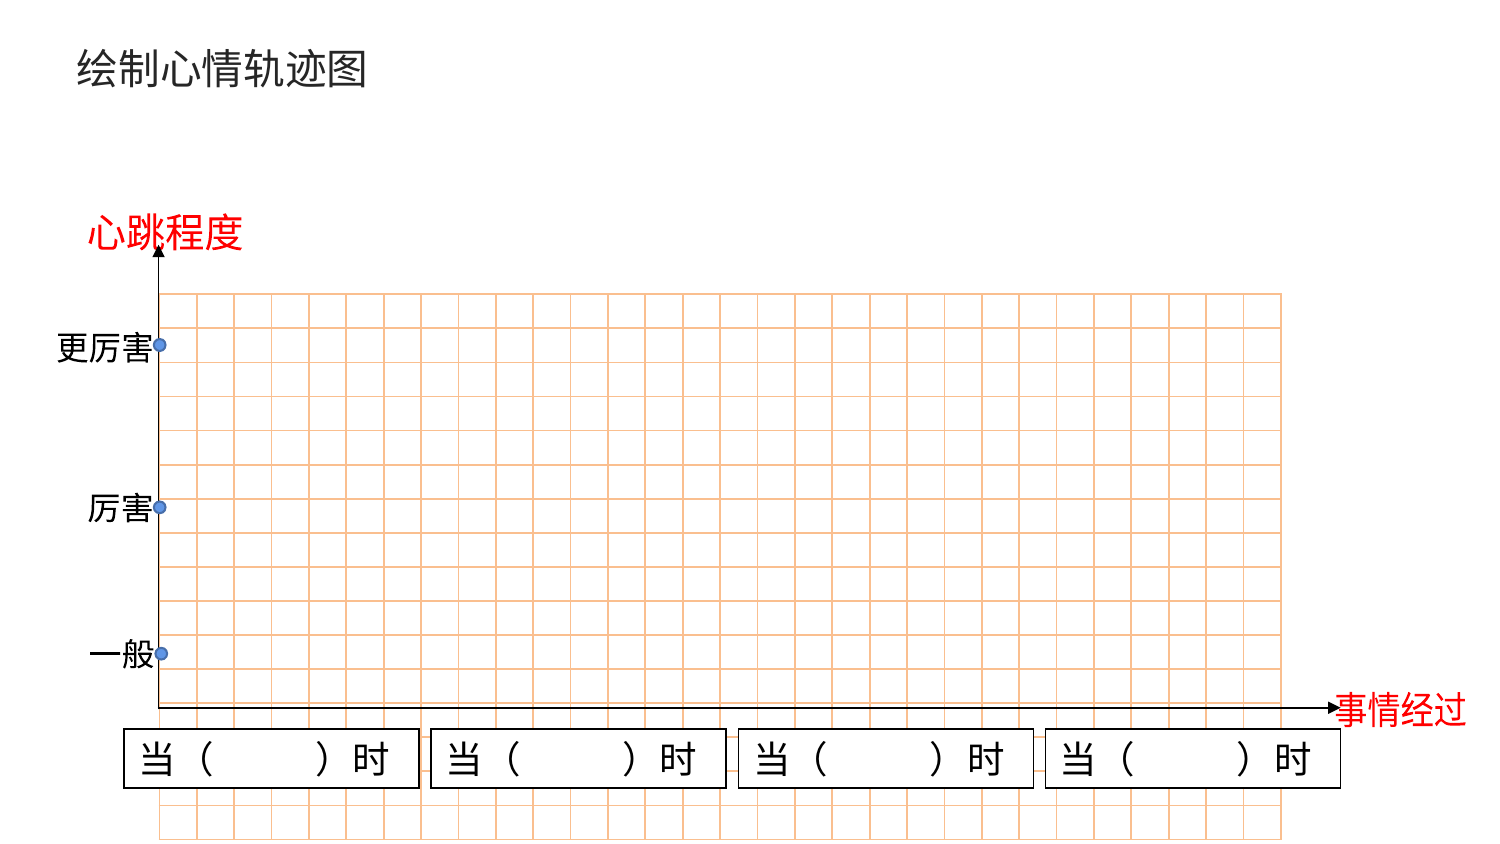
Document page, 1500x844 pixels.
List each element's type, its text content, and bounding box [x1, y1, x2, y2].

table_cell [497, 500, 532, 532]
table_cell [1207, 431, 1243, 464]
table_cell [272, 806, 308, 839]
table_cell [198, 670, 233, 702]
table_cell [347, 329, 383, 362]
table_cell [983, 709, 1018, 728]
table_cell [983, 806, 1018, 839]
table_cell [871, 788, 906, 805]
table_cell [534, 397, 570, 430]
table_header [796, 295, 831, 327]
table_cell [198, 466, 233, 498]
table_cell [347, 670, 383, 702]
table_cell [983, 363, 1018, 396]
table_header [497, 295, 532, 327]
table_cell [1170, 602, 1205, 634]
table_cell [235, 431, 271, 464]
table_cell [758, 397, 794, 430]
table_cell [945, 466, 981, 498]
table_header [1207, 295, 1243, 327]
table_cell [385, 788, 420, 805]
table_cell [1057, 670, 1093, 702]
table_cell [1132, 397, 1168, 430]
table_cell [609, 709, 644, 728]
table_cell [721, 397, 757, 430]
table_cell [796, 568, 831, 600]
table_cell [1132, 363, 1168, 396]
table_cell [871, 431, 906, 464]
table_cell [871, 568, 906, 600]
table_cell [310, 363, 345, 396]
table_cell [1132, 709, 1168, 728]
table_cell [571, 431, 607, 464]
table_cell [1244, 670, 1280, 702]
table_cell [908, 466, 944, 498]
table_cell [871, 397, 906, 430]
table_cell [198, 636, 233, 668]
table_cell [235, 466, 271, 498]
table_cell [459, 500, 495, 532]
table_cell [310, 329, 345, 362]
table_cell [983, 670, 1018, 702]
table_cell [385, 670, 420, 702]
table_cell [385, 363, 420, 396]
table_cell [1132, 806, 1168, 839]
table_cell [235, 397, 271, 430]
table_cell [497, 466, 532, 498]
table_cell [459, 329, 495, 362]
table_cell [310, 602, 345, 634]
table_cell [1170, 466, 1205, 498]
table_cell [571, 709, 607, 728]
table_cell [646, 466, 682, 498]
table_cell [908, 363, 944, 396]
table_cell [1207, 709, 1243, 728]
table_cell [235, 788, 271, 805]
table_cell [646, 431, 682, 464]
table_cell [1132, 431, 1168, 464]
table_cell [1020, 534, 1056, 566]
table_cell [908, 500, 944, 532]
table_cell [871, 363, 906, 396]
table_cell [235, 534, 271, 566]
table_cell [983, 329, 1018, 362]
table_cell [1020, 806, 1056, 839]
table_cell [347, 363, 383, 396]
table_cell [1207, 788, 1243, 805]
table_cell [796, 709, 831, 728]
table_cell [272, 709, 308, 728]
table_cell [310, 500, 345, 532]
table_cell [721, 670, 757, 702]
table_cell [796, 534, 831, 566]
table_cell [908, 602, 944, 634]
table_cell [235, 709, 271, 728]
text_box 当（ ）时 [738, 728, 1034, 788]
table_cell [385, 397, 420, 430]
table_header [721, 295, 757, 327]
table_cell [1020, 670, 1056, 702]
table_cell [1095, 363, 1130, 396]
table_cell [833, 363, 869, 396]
table_cell [945, 329, 981, 362]
table_cell [1170, 788, 1205, 805]
table_cell [534, 709, 570, 728]
table_cell [833, 788, 869, 805]
table_cell [497, 670, 532, 702]
table_cell [310, 431, 345, 464]
table_cell [272, 397, 308, 430]
table_cell [833, 431, 869, 464]
table_cell [310, 636, 345, 668]
table_cell [1244, 806, 1280, 839]
table_cell [1170, 709, 1205, 728]
table_cell [646, 397, 682, 430]
table_cell [1244, 636, 1280, 668]
table_cell [945, 397, 981, 430]
table_header [235, 295, 271, 327]
table_cell [1207, 534, 1243, 566]
table_cell [1244, 397, 1280, 430]
table_cell [1095, 788, 1130, 805]
text_box 当（ ）时 [123, 728, 420, 788]
table_header [1095, 295, 1130, 327]
table_cell [1020, 568, 1056, 600]
table_cell [497, 534, 532, 566]
table_cell [833, 397, 869, 430]
table_cell [871, 500, 906, 532]
table_cell [646, 670, 682, 702]
table_cell [385, 329, 420, 362]
table_cell [1020, 466, 1056, 498]
table_header [684, 295, 719, 327]
table_header [646, 295, 682, 327]
table_cell [684, 709, 719, 728]
table_cell [684, 568, 719, 600]
table_cell [160, 534, 196, 566]
table_cell [272, 466, 308, 498]
table_cell [1057, 397, 1093, 430]
table_cell [796, 397, 831, 430]
table_cell [571, 636, 607, 668]
table_cell [198, 709, 233, 728]
table_cell [684, 806, 719, 839]
table_cell [1170, 568, 1205, 600]
table_cell [534, 788, 570, 805]
table_cell [347, 500, 383, 532]
table_cell [235, 636, 271, 668]
table_cell [534, 568, 570, 600]
table_cell [1207, 670, 1243, 702]
table_cell [646, 788, 682, 805]
table_cell [646, 363, 682, 396]
table_cell [497, 397, 532, 430]
table_cell [609, 670, 644, 702]
table_cell [385, 636, 420, 668]
table_cell [796, 788, 831, 805]
table_cell [1057, 534, 1093, 566]
table_cell [684, 788, 719, 805]
table_cell [609, 602, 644, 634]
table_cell [198, 534, 233, 566]
table_cell [198, 431, 233, 464]
table_cell [310, 788, 345, 805]
table_cell [459, 806, 495, 839]
table_cell [571, 534, 607, 566]
title 绘制心情轨迹图 [61, 39, 1412, 97]
table_cell [1095, 329, 1130, 362]
table_cell [310, 806, 345, 839]
table_cell [571, 363, 607, 396]
table_cell [422, 670, 458, 702]
table_cell [908, 397, 944, 430]
table_header [534, 295, 570, 327]
table_cell [796, 329, 831, 362]
table_cell [983, 466, 1018, 498]
table_cell [422, 466, 458, 498]
table_cell [198, 500, 233, 532]
table_cell [160, 709, 196, 728]
table_cell [160, 466, 196, 498]
table_header [1170, 295, 1205, 327]
table_cell [1132, 329, 1168, 362]
table_cell [983, 636, 1018, 668]
table_cell [160, 806, 196, 839]
table_cell [908, 709, 944, 728]
table_cell [758, 534, 794, 566]
table_cell [1170, 431, 1205, 464]
table_cell [1057, 329, 1093, 362]
table_cell [945, 788, 981, 805]
table_cell [1095, 431, 1130, 464]
table_header [609, 295, 644, 327]
table_cell [796, 806, 831, 839]
table_cell [160, 363, 196, 396]
table_cell [160, 397, 196, 430]
table_cell [422, 397, 458, 430]
table_cell [908, 636, 944, 668]
table_cell [1207, 602, 1243, 634]
table_cell [1207, 806, 1243, 839]
table_cell [534, 636, 570, 668]
table_cell [983, 397, 1018, 430]
table_cell [347, 709, 383, 728]
table_header [1132, 295, 1168, 327]
table_cell [1057, 568, 1093, 600]
table_cell [160, 329, 196, 362]
table_cell [833, 466, 869, 498]
table_cell [571, 602, 607, 634]
table_cell [1095, 806, 1130, 839]
table_header [459, 295, 495, 327]
table_cell [945, 709, 981, 728]
table_cell [796, 670, 831, 702]
table_cell [459, 602, 495, 634]
table_cell [684, 466, 719, 498]
table_header [871, 295, 906, 327]
table_cell [347, 602, 383, 634]
table_cell [1132, 636, 1168, 668]
table_cell [684, 602, 719, 634]
table_cell [1095, 466, 1130, 498]
table_cell [160, 568, 196, 600]
table_cell [497, 602, 532, 634]
table_cell [609, 636, 644, 668]
table_cell [235, 500, 271, 532]
table_cell [235, 568, 271, 600]
table_cell [721, 329, 757, 362]
table_cell [459, 670, 495, 702]
table_cell [1207, 568, 1243, 600]
table_cell [422, 636, 458, 668]
table_cell [1095, 636, 1130, 668]
table_cell [1132, 602, 1168, 634]
table_cell [609, 806, 644, 839]
table_cell [422, 431, 458, 464]
table_cell [571, 788, 607, 805]
table_header [198, 295, 233, 327]
table_cell [1020, 431, 1056, 464]
table_cell [758, 363, 794, 396]
table_cell [1244, 431, 1280, 464]
table_cell [684, 670, 719, 702]
table_cell [160, 788, 196, 805]
table_cell [497, 363, 532, 396]
table_cell [1132, 500, 1168, 532]
table_cell [1057, 431, 1093, 464]
table_cell [235, 363, 271, 396]
table_cell [758, 466, 794, 498]
table_cell [459, 788, 495, 805]
table_cell [945, 670, 981, 702]
table_cell [1244, 568, 1280, 600]
table_cell [272, 602, 308, 634]
table_cell [1207, 363, 1243, 396]
table_cell [609, 534, 644, 566]
table_cell [1244, 788, 1280, 805]
table_cell [272, 329, 308, 362]
table_cell [497, 806, 532, 839]
table_cell [1170, 636, 1205, 668]
table_cell [646, 534, 682, 566]
table_cell [609, 329, 644, 362]
table_cell [833, 709, 869, 728]
table_cell [1207, 636, 1243, 668]
table_cell [1132, 568, 1168, 600]
table_cell [1244, 500, 1280, 532]
table_cell [833, 602, 869, 634]
table_cell [721, 709, 757, 736]
table_cell [1244, 466, 1280, 498]
table_cell [385, 806, 420, 839]
table_cell [1132, 534, 1168, 566]
table_cell [497, 709, 532, 728]
table_cell [833, 568, 869, 600]
table_cell [871, 670, 906, 702]
table_cell [871, 534, 906, 566]
table_cell [646, 709, 682, 728]
table_cell [235, 670, 271, 702]
table_header [945, 295, 981, 327]
table_cell [571, 670, 607, 702]
table_cell [1170, 670, 1205, 702]
table_cell [235, 329, 271, 362]
table_cell [571, 329, 607, 362]
table_cell [1170, 806, 1205, 839]
table_cell [684, 534, 719, 566]
table_cell [385, 568, 420, 600]
table_cell [272, 788, 308, 805]
table_header [160, 295, 196, 327]
table_cell [684, 431, 719, 464]
table_cell [385, 534, 420, 566]
table_cell [908, 670, 944, 702]
table_cell [160, 602, 196, 634]
table_cell [571, 466, 607, 498]
table_cell [347, 534, 383, 566]
table_cell [422, 806, 458, 839]
table_cell [758, 636, 794, 668]
table_cell [497, 636, 532, 668]
table_cell [908, 788, 944, 805]
table_header [1020, 295, 1056, 327]
table_header [833, 295, 869, 327]
table_cell [945, 431, 981, 464]
table_cell [497, 431, 532, 464]
table_cell [646, 329, 682, 362]
table_cell [1057, 709, 1093, 728]
table_cell [422, 363, 458, 396]
table_cell [1057, 466, 1093, 498]
table_cell [459, 466, 495, 498]
table_cell [758, 500, 794, 532]
text_box [152, 500, 158, 514]
table_cell [796, 363, 831, 396]
table_cell [721, 772, 757, 805]
table_cell [646, 636, 682, 668]
table_cell [983, 500, 1018, 532]
table_cell [721, 602, 757, 634]
table_cell [945, 500, 981, 532]
table_cell [571, 500, 607, 532]
table_cell [571, 806, 607, 839]
table_cell [1207, 500, 1243, 532]
table_cell [272, 431, 308, 464]
table_cell [1095, 568, 1130, 600]
table_cell [310, 670, 345, 702]
table_cell [272, 568, 308, 600]
table_cell [385, 500, 420, 532]
table_cell [272, 670, 308, 702]
table_cell [908, 568, 944, 600]
table_cell [160, 670, 196, 702]
table_cell [833, 670, 869, 702]
table_cell [796, 431, 831, 464]
table_header [347, 295, 383, 327]
table_cell [422, 329, 458, 362]
table_cell [1244, 363, 1280, 396]
table_cell [721, 636, 757, 668]
table_cell [1170, 329, 1205, 362]
table_cell [459, 397, 495, 430]
table_cell [459, 431, 495, 464]
table_cell [1020, 363, 1056, 396]
table_cell [871, 806, 906, 839]
table_cell [459, 709, 495, 728]
table_cell [497, 329, 532, 362]
table_cell [198, 329, 233, 362]
table_cell [609, 568, 644, 600]
table_cell [609, 466, 644, 498]
table_cell [871, 329, 906, 362]
table_cell [1057, 363, 1093, 396]
table_cell [721, 363, 757, 396]
table_cell [721, 568, 757, 600]
table_cell [983, 568, 1018, 600]
table_cell [796, 636, 831, 668]
table_cell [833, 806, 869, 839]
table_cell [1020, 602, 1056, 634]
table_cell [758, 670, 794, 702]
table_cell [833, 636, 869, 668]
table_cell [310, 709, 345, 728]
table_header [1244, 295, 1280, 327]
table_cell [983, 534, 1018, 566]
table_cell [1020, 636, 1056, 668]
table_cell [983, 431, 1018, 464]
table_cell [385, 709, 420, 728]
text_box [159, 500, 167, 515]
table_cell [198, 568, 233, 600]
table_cell [1207, 466, 1243, 498]
table_header [571, 295, 607, 327]
table_cell [945, 363, 981, 396]
table_cell [871, 636, 906, 668]
table_cell [871, 466, 906, 498]
table_cell [534, 500, 570, 532]
table_cell [1132, 670, 1168, 702]
table_cell [422, 772, 458, 805]
table_cell [534, 431, 570, 464]
table_header [908, 295, 944, 327]
table_cell [385, 602, 420, 634]
table_cell [833, 534, 869, 566]
table_cell [1244, 709, 1280, 728]
table_cell [347, 431, 383, 464]
table_cell [1095, 602, 1130, 634]
table_cell [1132, 466, 1168, 498]
table_cell [459, 636, 495, 668]
table_cell [534, 466, 570, 498]
table_cell [945, 568, 981, 600]
table_cell [646, 568, 682, 600]
table_cell [1132, 788, 1168, 805]
table_cell [908, 806, 944, 839]
table_cell [833, 500, 869, 532]
table_cell [609, 500, 644, 532]
table_cell [347, 788, 383, 805]
table_cell [1170, 363, 1205, 396]
table_cell [871, 602, 906, 634]
table_cell [1057, 636, 1093, 668]
table_cell [160, 636, 196, 668]
table_cell [422, 738, 430, 770]
table_cell [721, 806, 757, 839]
text_box [159, 646, 169, 661]
table_cell [1244, 602, 1280, 634]
table_cell [1244, 329, 1280, 362]
table_cell [945, 636, 981, 668]
table_cell [1095, 534, 1130, 566]
table_cell [310, 397, 345, 430]
table_cell [721, 466, 757, 498]
table_cell [534, 329, 570, 362]
table_cell [1095, 500, 1130, 532]
table_header [1057, 295, 1093, 327]
table_cell [422, 534, 458, 566]
table_cell [534, 670, 570, 702]
table_cell [758, 431, 794, 464]
table_cell [646, 602, 682, 634]
table_cell [1057, 602, 1093, 634]
table_cell [684, 363, 719, 396]
table_cell [945, 534, 981, 566]
table_cell [727, 738, 738, 770]
table_header [385, 295, 420, 327]
text_box 当（ ）时 [430, 728, 727, 788]
table_cell [684, 329, 719, 362]
table_cell [945, 602, 981, 634]
table_cell [758, 709, 794, 728]
table_cell [1095, 709, 1130, 728]
table_cell [609, 788, 644, 805]
table_header [272, 295, 308, 327]
table_cell [422, 709, 458, 736]
table_cell [534, 534, 570, 566]
text_box [152, 338, 158, 352]
table_cell [908, 329, 944, 362]
table_cell [908, 534, 944, 566]
table_cell [422, 500, 458, 532]
table_cell [272, 534, 308, 566]
table_cell [198, 602, 233, 634]
table_cell [833, 329, 869, 362]
table_cell [684, 397, 719, 430]
table_cell [1170, 534, 1205, 566]
table_cell [160, 431, 196, 464]
table_cell [534, 806, 570, 839]
text_box [154, 647, 158, 660]
table_cell [1207, 329, 1243, 362]
table_cell [534, 602, 570, 634]
table_cell [198, 397, 233, 430]
table_cell [272, 500, 308, 532]
table_header [983, 295, 1018, 327]
table_cell [1095, 397, 1130, 430]
table_cell [609, 431, 644, 464]
table_cell [497, 788, 532, 805]
table_cell [198, 806, 233, 839]
table_cell [497, 568, 532, 600]
text_box [159, 337, 167, 353]
table_cell [684, 636, 719, 668]
table_cell [796, 466, 831, 498]
table_cell [1034, 738, 1045, 770]
table_cell [385, 431, 420, 464]
table_cell [758, 329, 794, 362]
table_cell [459, 568, 495, 600]
table_cell [609, 363, 644, 396]
table_cell [422, 568, 458, 600]
table_cell [609, 397, 644, 430]
table_cell [459, 534, 495, 566]
table_cell [347, 806, 383, 839]
text_box 当（ ）时 [1045, 728, 1341, 788]
table_cell [1020, 709, 1056, 736]
table_cell [721, 431, 757, 464]
table_cell [235, 806, 271, 839]
table_cell [385, 466, 420, 498]
table_cell [796, 500, 831, 532]
table_cell [571, 568, 607, 600]
table_cell [160, 500, 196, 532]
table_cell [1020, 500, 1056, 532]
table_cell [1057, 806, 1093, 839]
table_cell [871, 709, 906, 728]
table_cell [1170, 397, 1205, 430]
table_cell [272, 636, 308, 668]
table_cell [310, 568, 345, 600]
table_cell [198, 363, 233, 396]
table_header [310, 295, 345, 327]
table_cell [1057, 500, 1093, 532]
table_cell [235, 602, 271, 634]
table_cell [1244, 534, 1280, 566]
table_cell [1057, 788, 1093, 805]
table_cell [310, 466, 345, 498]
table_cell [310, 534, 345, 566]
table_cell [1020, 329, 1056, 362]
table_cell [796, 602, 831, 634]
table_cell [1095, 670, 1130, 702]
table_cell [347, 636, 383, 668]
table_cell [721, 534, 757, 566]
table_cell [721, 500, 757, 532]
table_cell [534, 363, 570, 396]
table_cell [945, 806, 981, 839]
table_cell [908, 431, 944, 464]
table_header [422, 295, 458, 327]
table_cell [347, 466, 383, 498]
table_cell [459, 363, 495, 396]
table_cell [684, 500, 719, 532]
table_cell [983, 788, 1018, 805]
table_cell [198, 788, 233, 805]
table_cell [758, 568, 794, 600]
table_cell [347, 568, 383, 600]
table_cell [758, 602, 794, 634]
table_cell [646, 806, 682, 839]
table_cell [1020, 772, 1056, 805]
table_cell [1020, 397, 1056, 430]
table_cell [983, 602, 1018, 634]
table_cell [1170, 500, 1205, 532]
table_cell [347, 397, 383, 430]
table_cell [758, 806, 794, 839]
table_cell [422, 602, 458, 634]
table_header [758, 295, 794, 327]
table_cell [1207, 397, 1243, 430]
table_cell [571, 397, 607, 430]
table_cell [758, 788, 794, 805]
table_cell [646, 500, 682, 532]
table_cell [272, 363, 308, 396]
